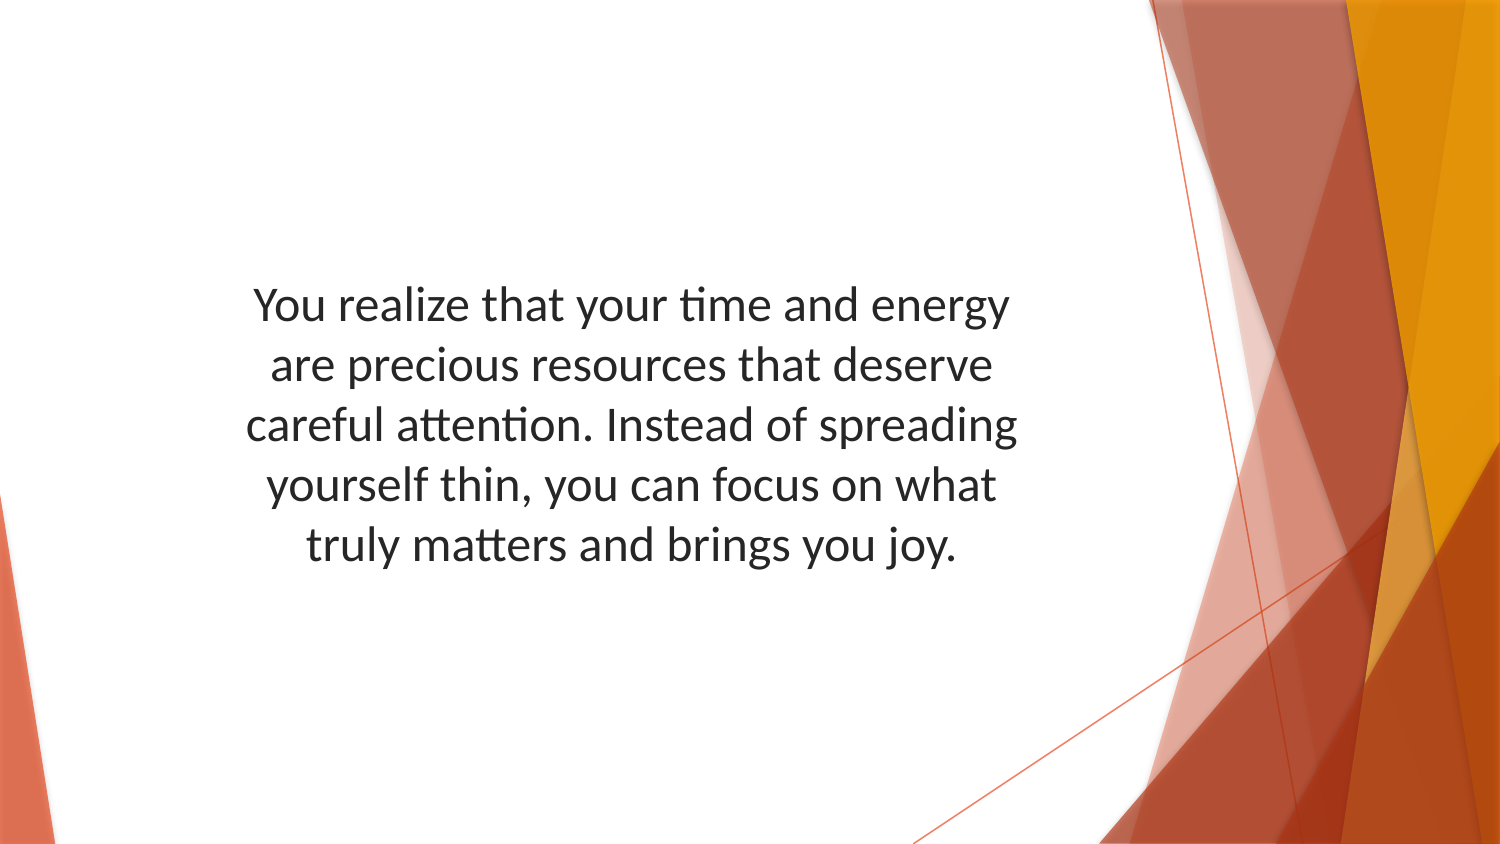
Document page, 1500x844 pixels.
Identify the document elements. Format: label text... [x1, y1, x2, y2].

list You realize that your time and energy are precious resources that deserve careful attention. Instead of spreading yourself thin, you can focus on what truly matters and brings you joy. [206, 197, 1058, 647]
